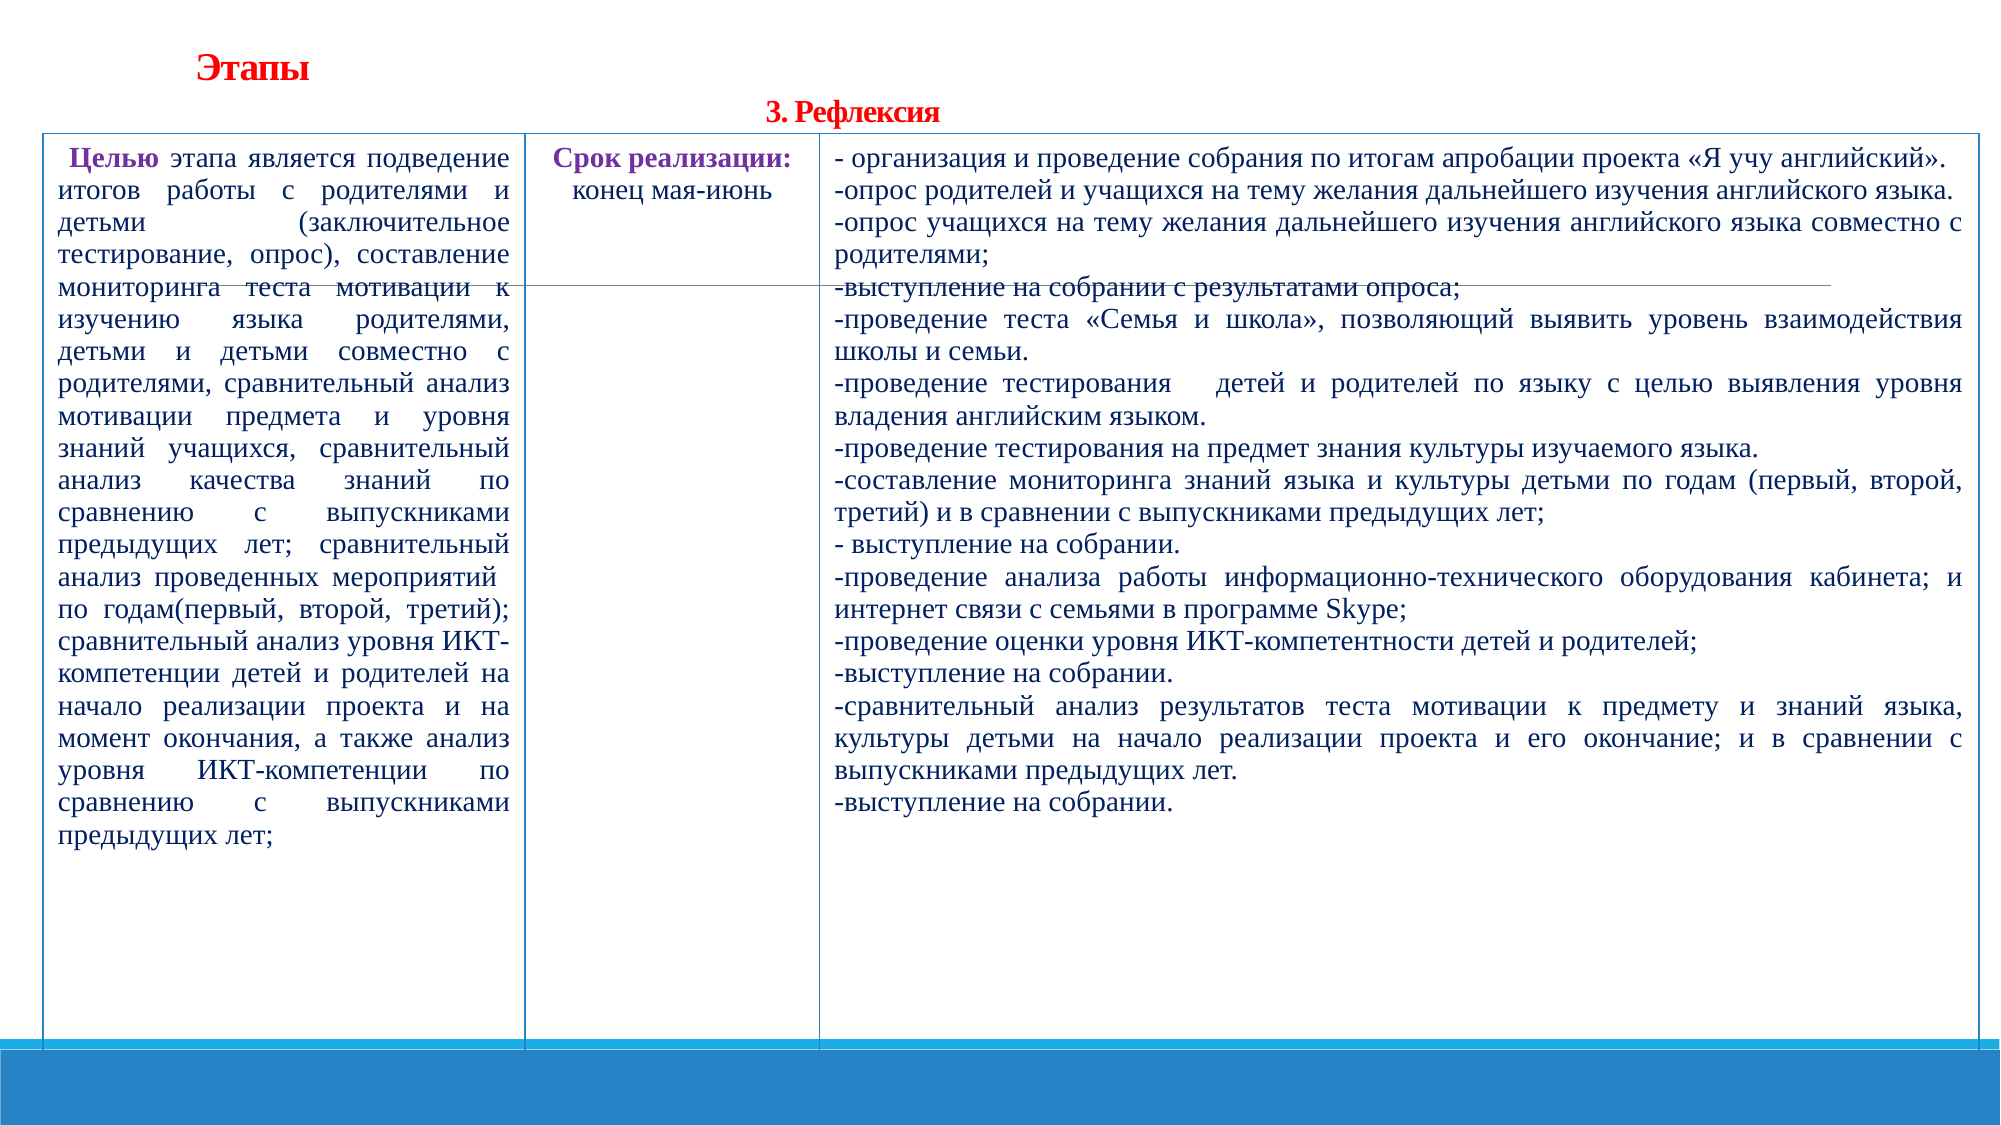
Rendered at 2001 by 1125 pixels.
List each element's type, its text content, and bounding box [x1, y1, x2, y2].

table_header - организация и проведение собрания по итогам апробации проекта «Я учу английский». -опрос родителей и учащихся на тему желания дальнейшего изучения английского языка. -опрос учащихся на тему желания дальнейшего изучения английского языка совместно с родителями; -выступление на собрании с результатами опроса; -проведение теста «Семья и школа», позволяющий выявить уровень взаимодействия школы и семьи. -проведение тестирования детей и родителей по языку с целью выявления уровня владения английским языком. -проведение тестирования на предмет знания культуры изучаемого языка. -составление мониторинга знаний языка и культуры детьми по годам (первый, второй, третий) и в сравнении с выпускниками предыдущих лет; - выступление на собрании. -проведение анализа работы информационно-технического оборудования кабинета; и интернет связи с семьями в программе Skype; -проведение оценки уровня ИКТ-компетентности детей и родителей; -выступление на собрании. -сравнительный анализ результатов теста мотивации к предмету и знаний языка, культуры детьми на начало реализации проекта и его окончание; и в сравнении с выпускниками предыдущих лет. -выступление на собрании. [820, 134, 1978, 1125]
table_header Целью этапа является подведение итогов работы с родителями и детьми (заключительное тестирование, опрос), составление мониторинга теста мотивации к изучению языка родителями, детьми и детьми совместно с родителями, сравнительный анализ мотивации предмета и уровня знаний учащихся, сравнительный анализ качества знаний по сравнению с выпускниками предыдущих лет; сравнительный анализ проведенных мероприятий по годам(первый, второй, третий); сравнительный анализ уровня ИКТ-компетенции детей и родителей на начало реализации проекта и на момент окончания, а также анализ уровня ИКТ-компетенции по сравнению с выпускниками предыдущих лет; [44, 134, 524, 1125]
title Этапы 3. Рефлексия [180, 39, 1830, 133]
table_header Срок реализации: конец мая-июнь [526, 134, 819, 1125]
